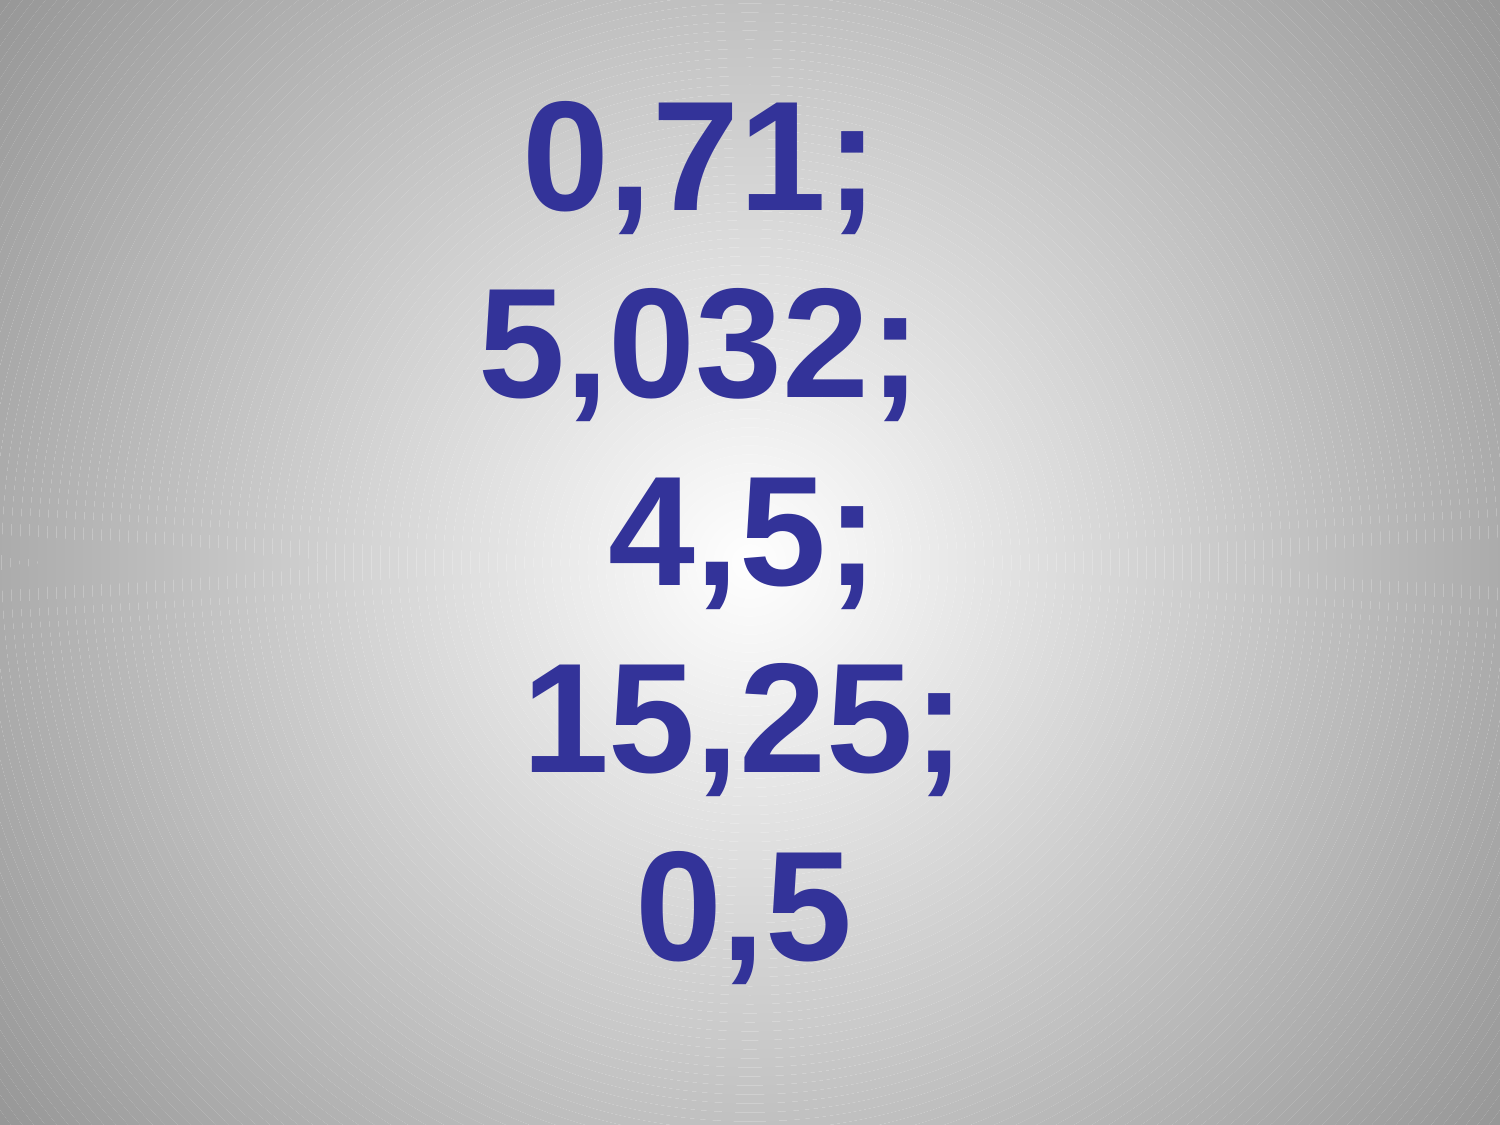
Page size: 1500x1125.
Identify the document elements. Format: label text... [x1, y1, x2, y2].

title 0,71; 5,032; 4,5; 15,25; 0,5 [62, 44, 1426, 513]
